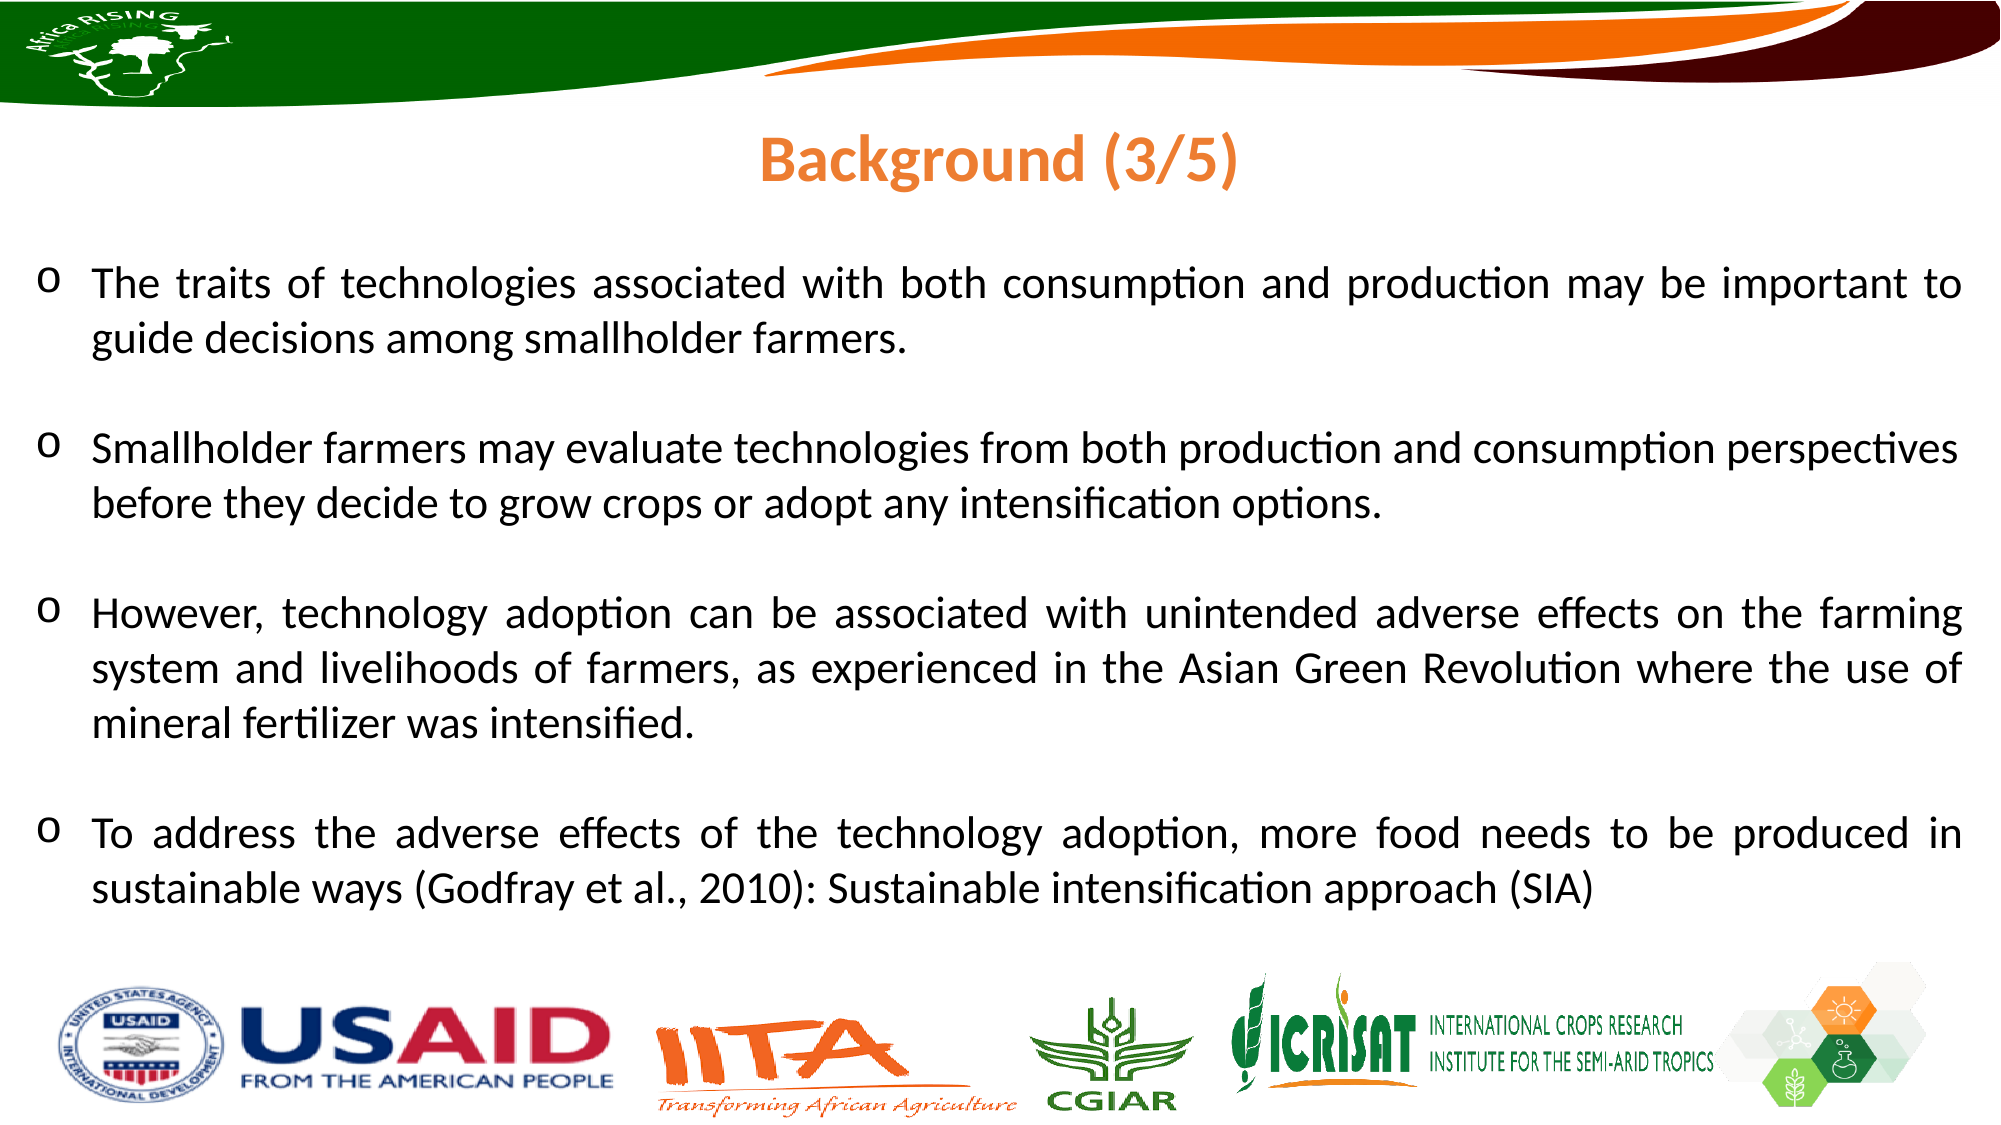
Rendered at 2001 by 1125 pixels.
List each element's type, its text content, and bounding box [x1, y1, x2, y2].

picture [0, 1, 2000, 107]
text_box The traits of technologies associated with both consumption and production may be important to guide decisions among smallholder farmers. Smallholder farmers may evaluate technologies from both production and consumption perspectives before they decide to grow crops or adopt any intensification options. However, technology adoption can be associated with unintended adverse effects on the farming system and livelihoods of farmers, as experienced in the Asian Green Revolution where the use of mineral fertilizer was intensified. To address the adverse effects of the technology adoption, more food needs to be produced in sustainable ways (Godfray et al., 2010): Sustainable intensification approach (SIA) [20, 245, 1980, 921]
text_box Background (3/5) [0, 107, 2000, 202]
picture [46, 983, 625, 1107]
picture [656, 997, 1194, 1121]
picture [1229, 962, 1926, 1107]
